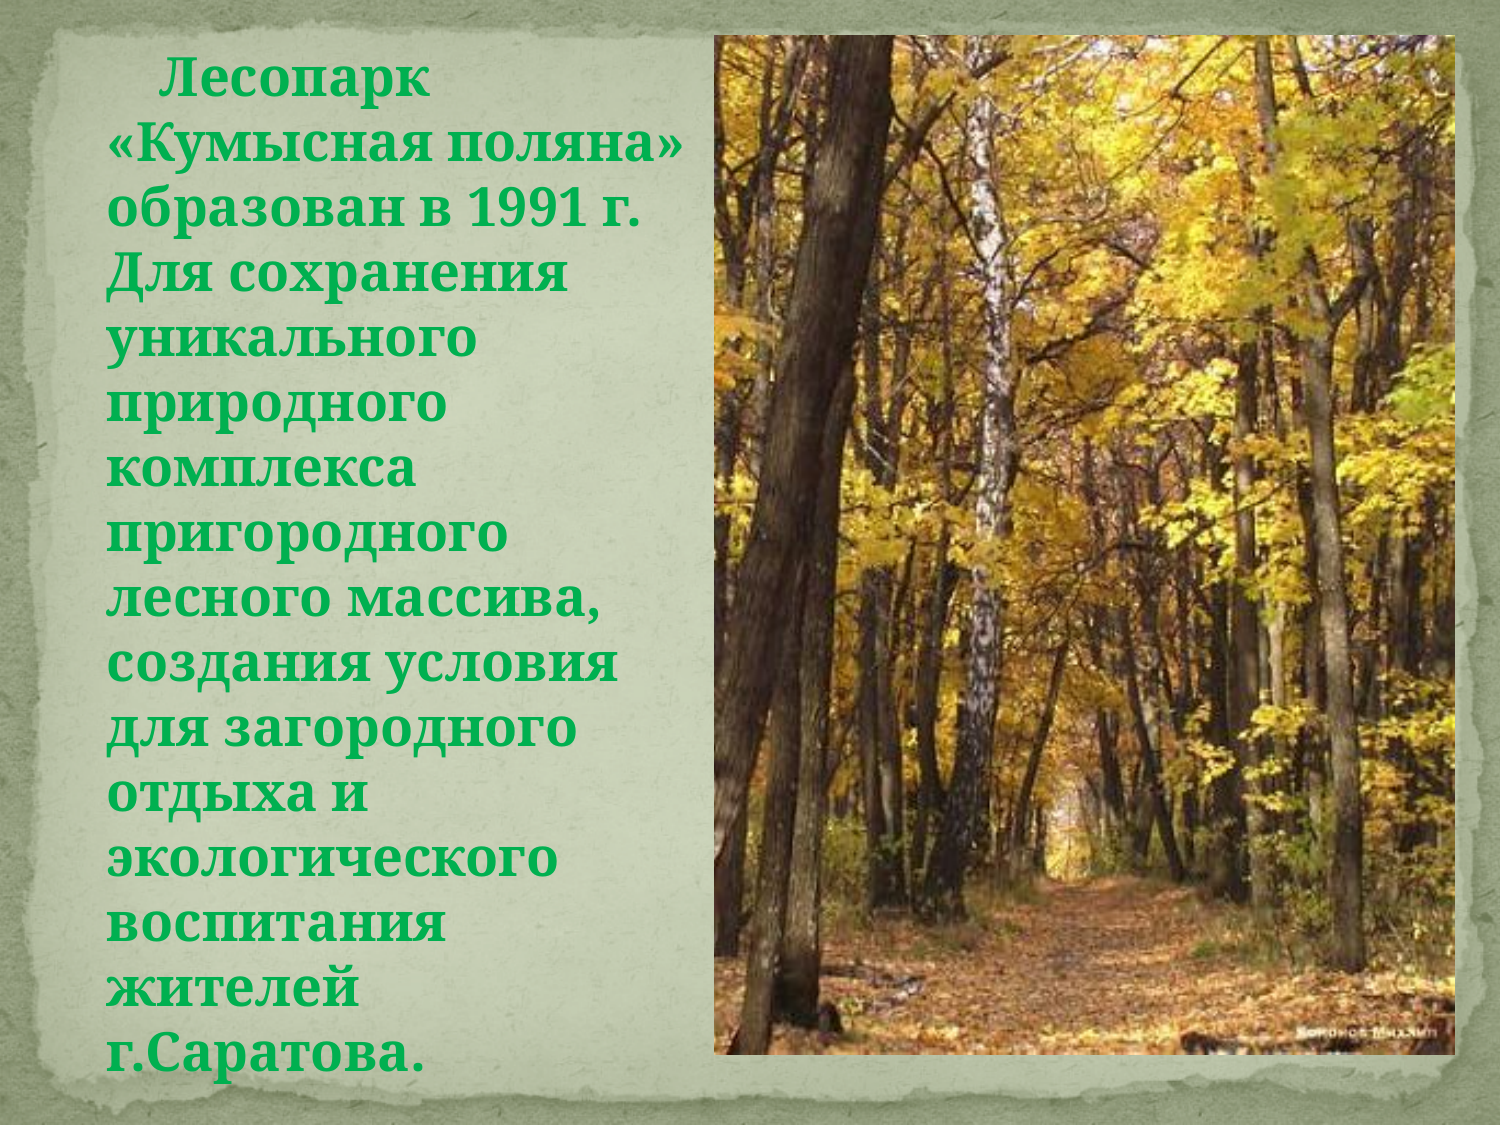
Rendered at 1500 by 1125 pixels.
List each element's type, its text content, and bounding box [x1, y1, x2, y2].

list Лесопарк «Кумысная поляна» образован в 1991 г. Для сохранения уникального природного комплекса пригородного лесного массива, создания условия для загородного отдыха и экологического воспитания жителей г.Саратова. [46, 35, 704, 1079]
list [717, 37, 1453, 1053]
